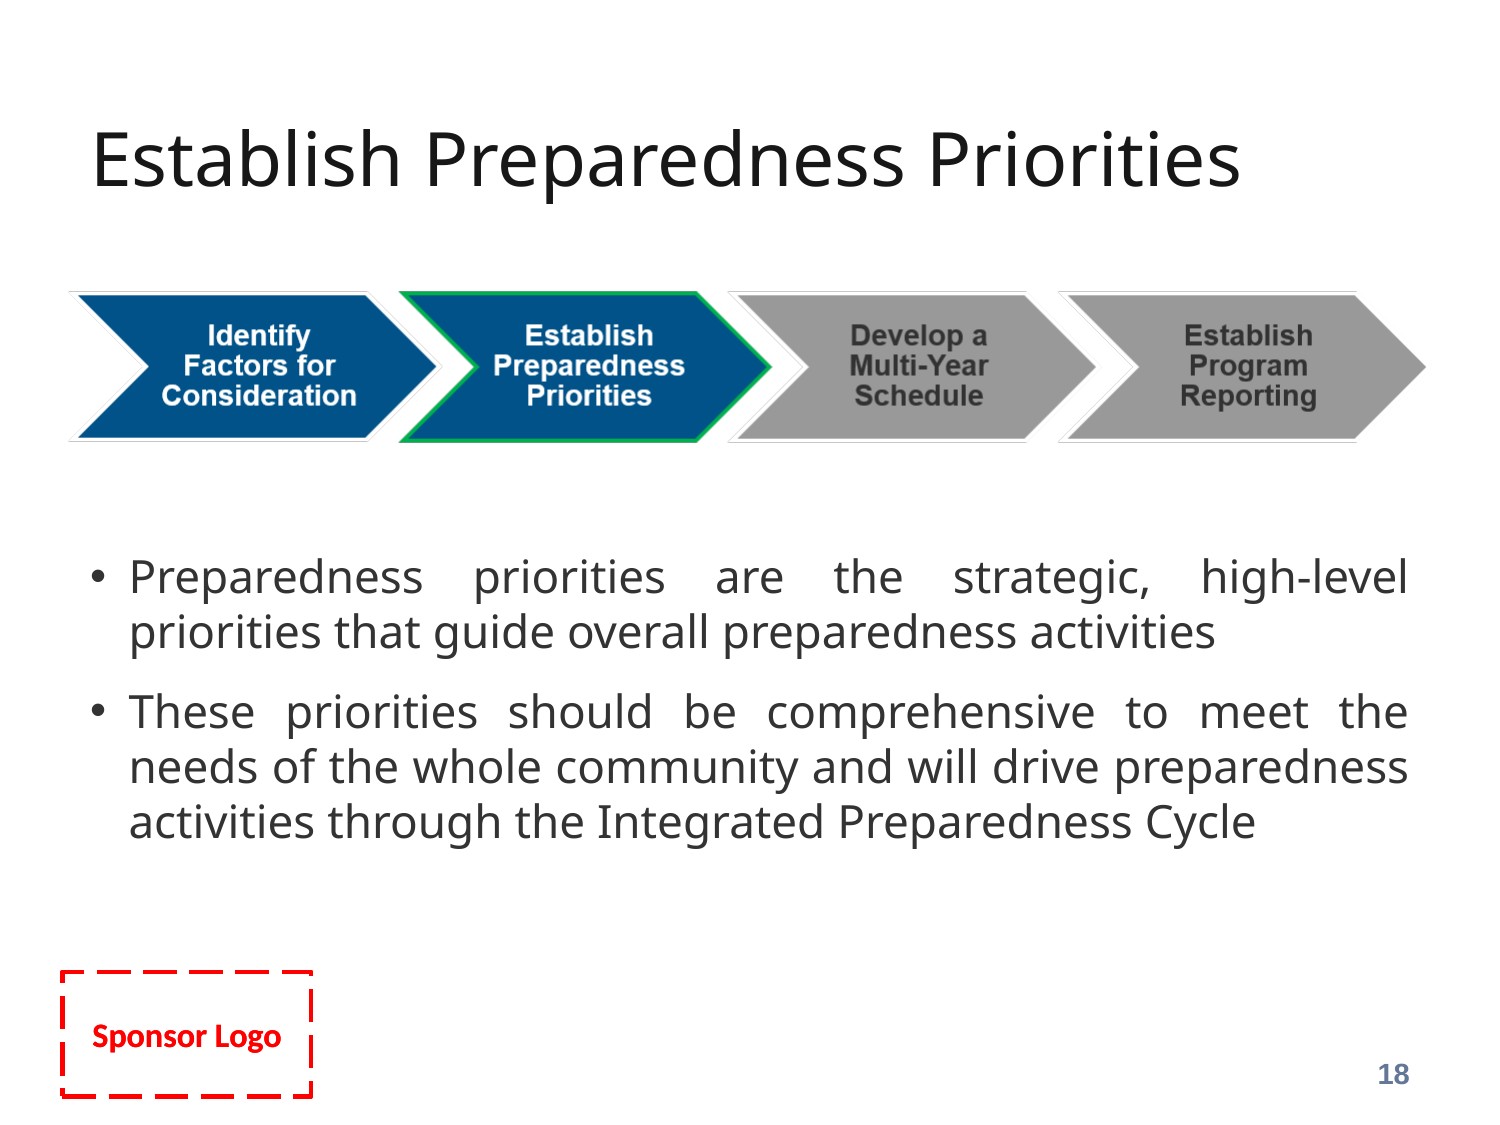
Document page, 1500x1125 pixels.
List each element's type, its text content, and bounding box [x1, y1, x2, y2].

title Establish Preparedness Priorities [75, 62, 1425, 165]
list Preparedness priorities are the strategic, high-level priorities that guide overall preparedness activities These priorities should be comprehensive to meet the needs of the whole community and will drive preparedness activities through the Integrated Preparedness Cycle [75, 577, 1425, 1028]
picture [68, 167, 1432, 568]
slide_number 18 [1074, 1042, 1425, 1103]
